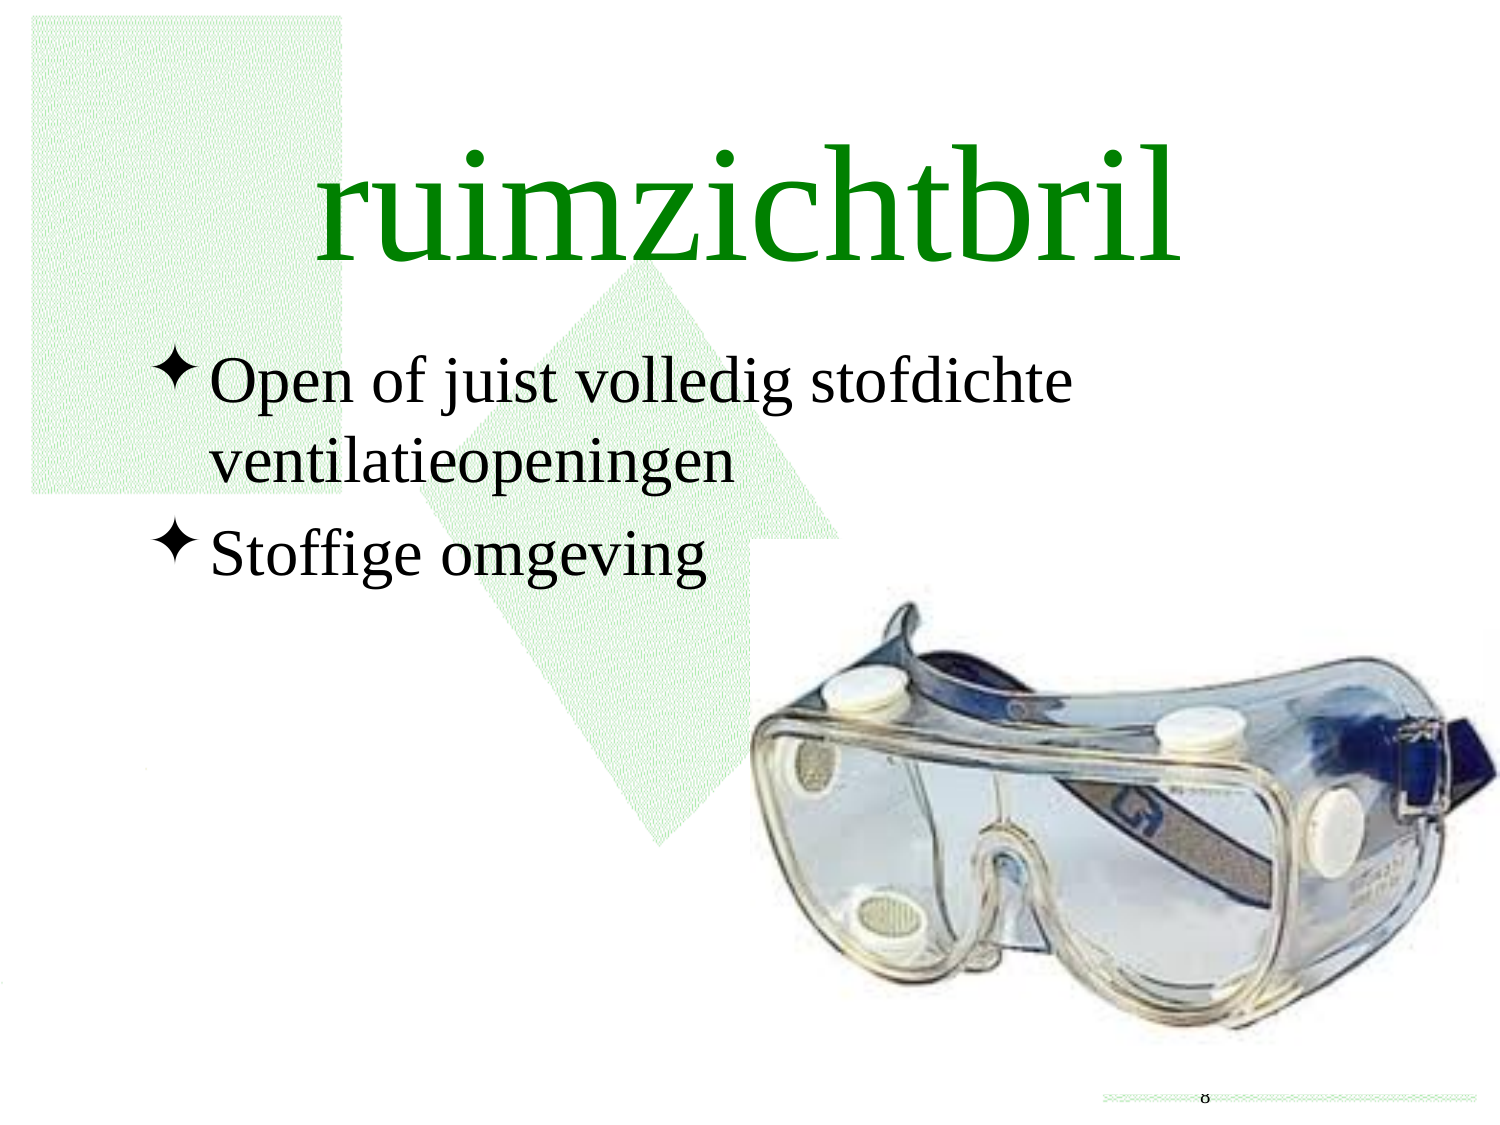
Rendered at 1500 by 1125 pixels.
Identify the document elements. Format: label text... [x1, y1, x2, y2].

list Open of juist volledig stofdichte ventilatieopeningen Stoffige omgeving [116, 327, 1392, 1004]
picture [0, 0, 1500, 1125]
title ruimzichtbril [112, 99, 1388, 288]
